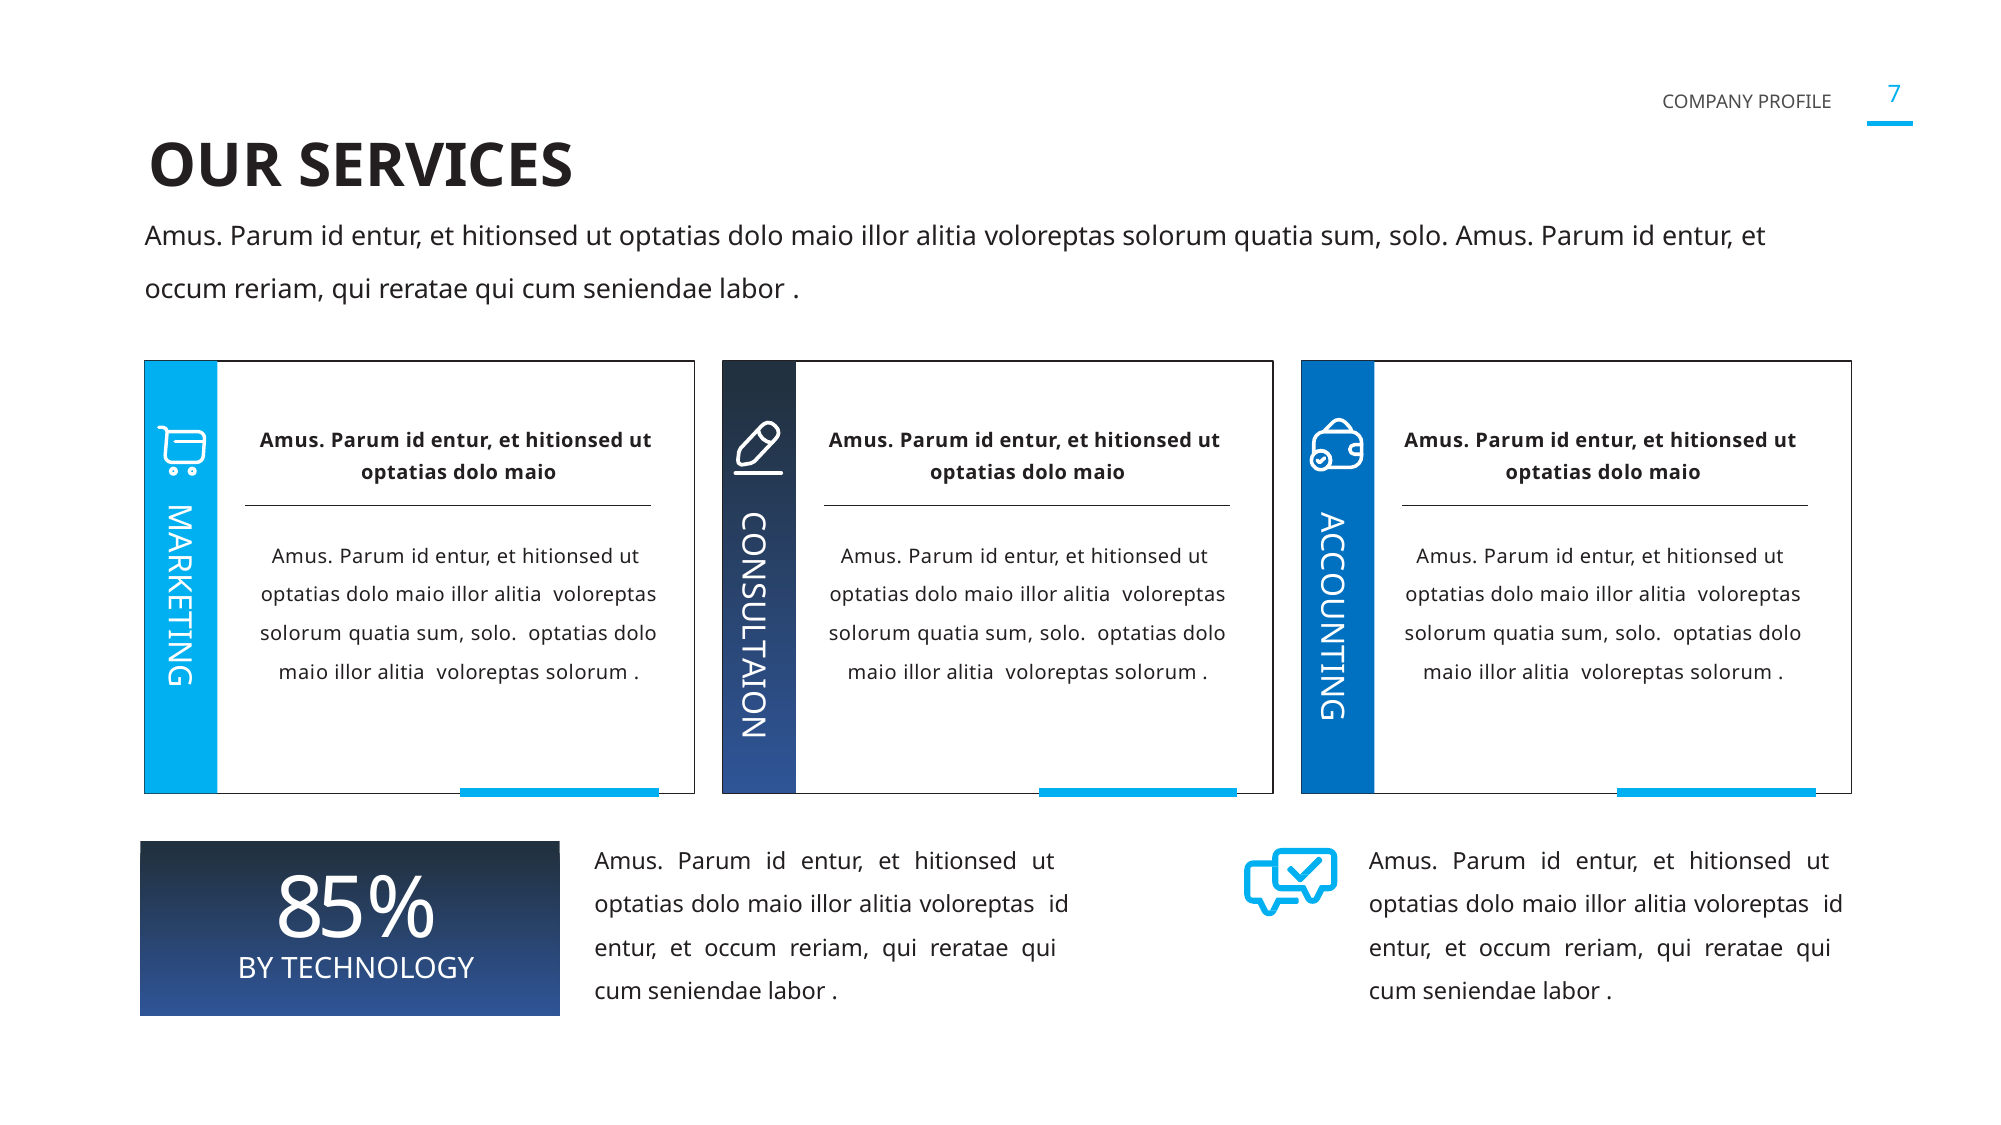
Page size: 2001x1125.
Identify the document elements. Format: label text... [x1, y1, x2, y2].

text_box [1244, 847, 1338, 917]
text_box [735, 422, 782, 474]
text_box ACCOUNTING [1314, 500, 1354, 783]
text_box [1375, 360, 1852, 794]
text_box [796, 360, 1273, 794]
text_box Amus. Parum id entur, et hitionsed ut optatias dolo maio [795, 417, 1272, 484]
text_box [144, 360, 218, 794]
text_box 85% [275, 847, 500, 945]
text_box Amus. Parum id entur, et hitionsed ut optatias dolo maio illor alitia voloreptas solorum quatia sum, solo. optatias dolo maio illor alitia voloreptas solorum . [1371, 525, 1848, 684]
text_box OUR SERVICES [145, 122, 872, 199]
text_box [1301, 360, 1375, 794]
text_box BY TECHNOLOGY [209, 945, 503, 984]
text_box [218, 360, 695, 794]
text_box Amus. Parum id entur, et hitionsed ut optatias dolo maio illor alitia voloreptas id entur, et occum reriam, qui reratae qui cum seniendae labor . [1365, 827, 1845, 1005]
text_box Amus. Parum id entur, et hitionsed ut optatias dolo maio illor alitia voloreptas solorum quatia sum, solo. Amus. Parum id entur, et occum reriam, qui reratae qui cum seniendae labor . [135, 193, 1861, 304]
text_box Amus. Parum id entur, et hitionsed ut optatias dolo maio [1371, 417, 1848, 484]
text_box [723, 360, 796, 794]
text_box CONSULTAION [736, 500, 775, 795]
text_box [1311, 419, 1362, 470]
text_box [140, 840, 560, 1016]
text_box MARKETING [161, 492, 201, 775]
text_box Amus. Parum id entur, et hitionsed ut optatias dolo maio [226, 417, 703, 484]
text_box Amus. Parum id entur, et hitionsed ut optatias dolo maio illor alitia voloreptas id entur, et occum reriam, qui reratae qui cum seniendae labor . [590, 827, 1071, 1005]
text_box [158, 427, 205, 475]
text_box Amus. Parum id entur, et hitionsed ut optatias dolo maio illor alitia voloreptas solorum quatia sum, solo. optatias dolo maio illor alitia voloreptas solorum . [226, 525, 703, 684]
